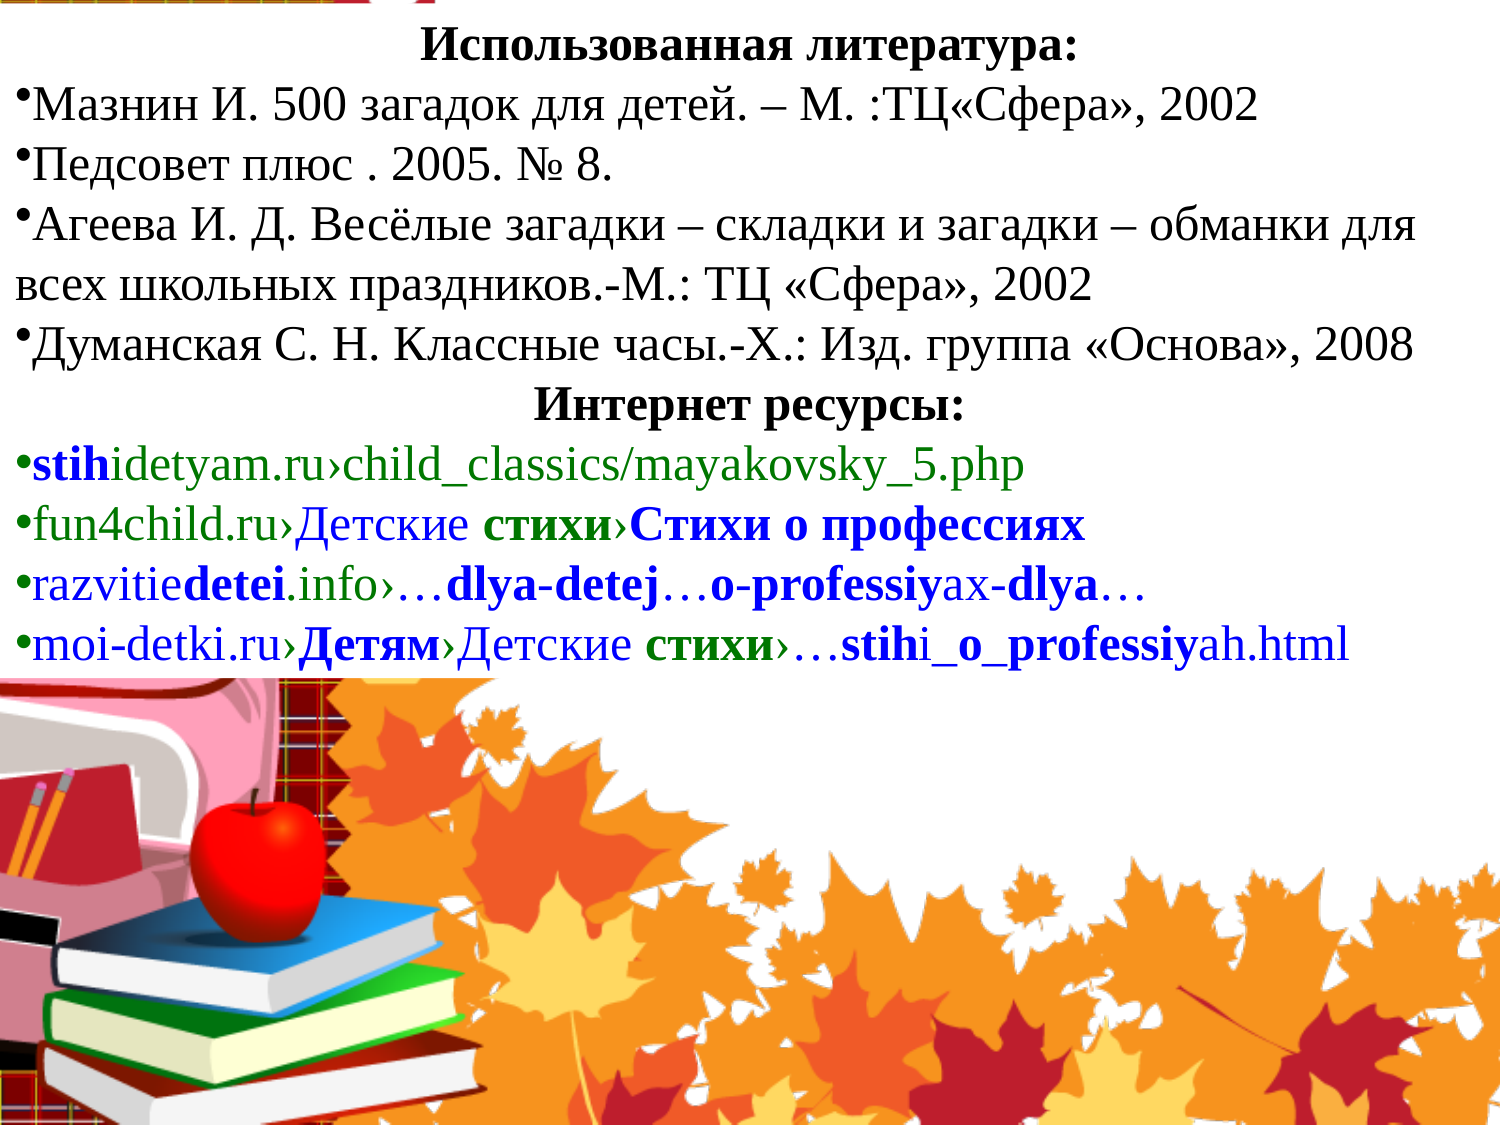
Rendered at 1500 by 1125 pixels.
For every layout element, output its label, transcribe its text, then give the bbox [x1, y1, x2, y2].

text_box Использованная литература: Мазнин И. 500 загадок для детей. – М. :ТЦ«Сфера», 2002 Педсовет плюс . 2005. № 8. Агеева И. Д. Весёлые загадки – складки и загадки – обманки для всех школьных праздников.-М.: ТЦ «Сфера», 2002 Думанская С. Н. Классные часы.-Х.: Изд. группа «Основа», 2008 Интернет ресурсы: stihidetyam.ru›child_classics/mayakovsky_5.php fun4child.ru›Детские стихи›Стихи о профессиях razvitiedetei.info›…dlya-detej…o-professiyax-dlya… moi-detki.ru›Детям›Детские стихи›…stihi_o_professiyah.html [0, 3, 1500, 679]
picture [0, 679, 1500, 1125]
